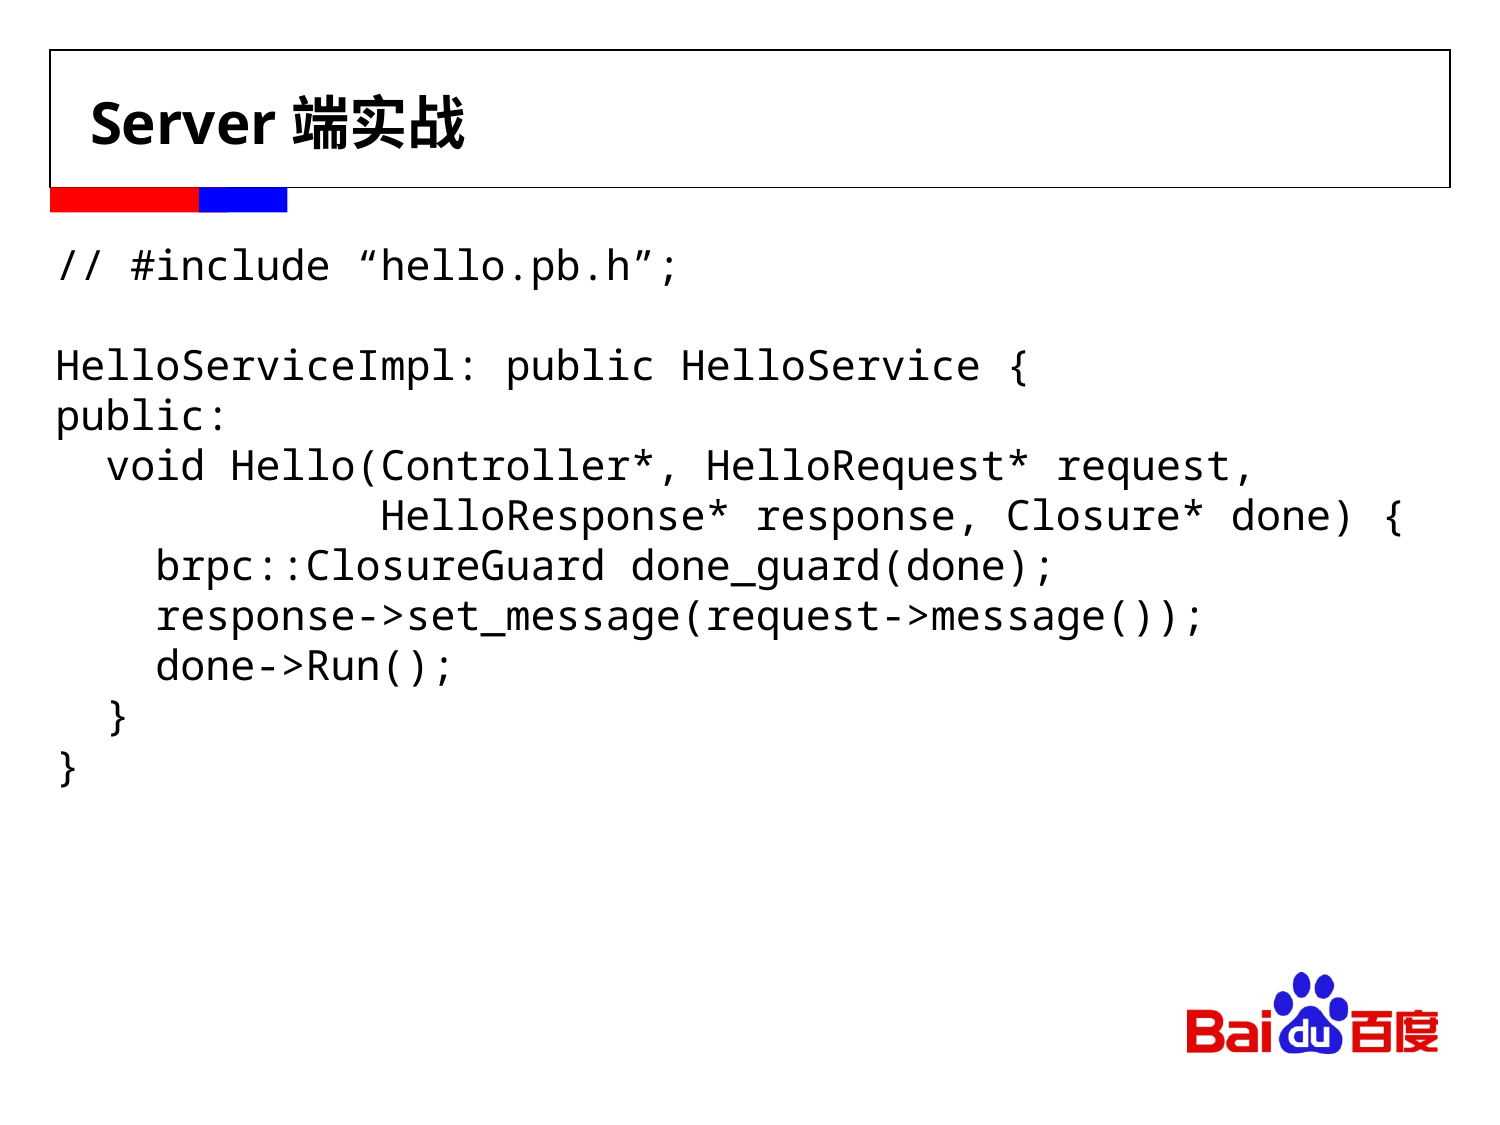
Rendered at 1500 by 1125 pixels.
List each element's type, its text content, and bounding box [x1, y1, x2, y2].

picture [1187, 972, 1438, 1054]
text_box // #include “hello.pb.h”; HelloServiceImpl: public HelloService { public: void Hello(Controller*, HelloRequest* request, HelloResponse* response, Closure* done) { brpc::ClosureGuard done_guard(done); response->set_message(request->message()); done->Run(); } } [40, 231, 1424, 847]
title Server端实战 [74, 56, 1426, 185]
